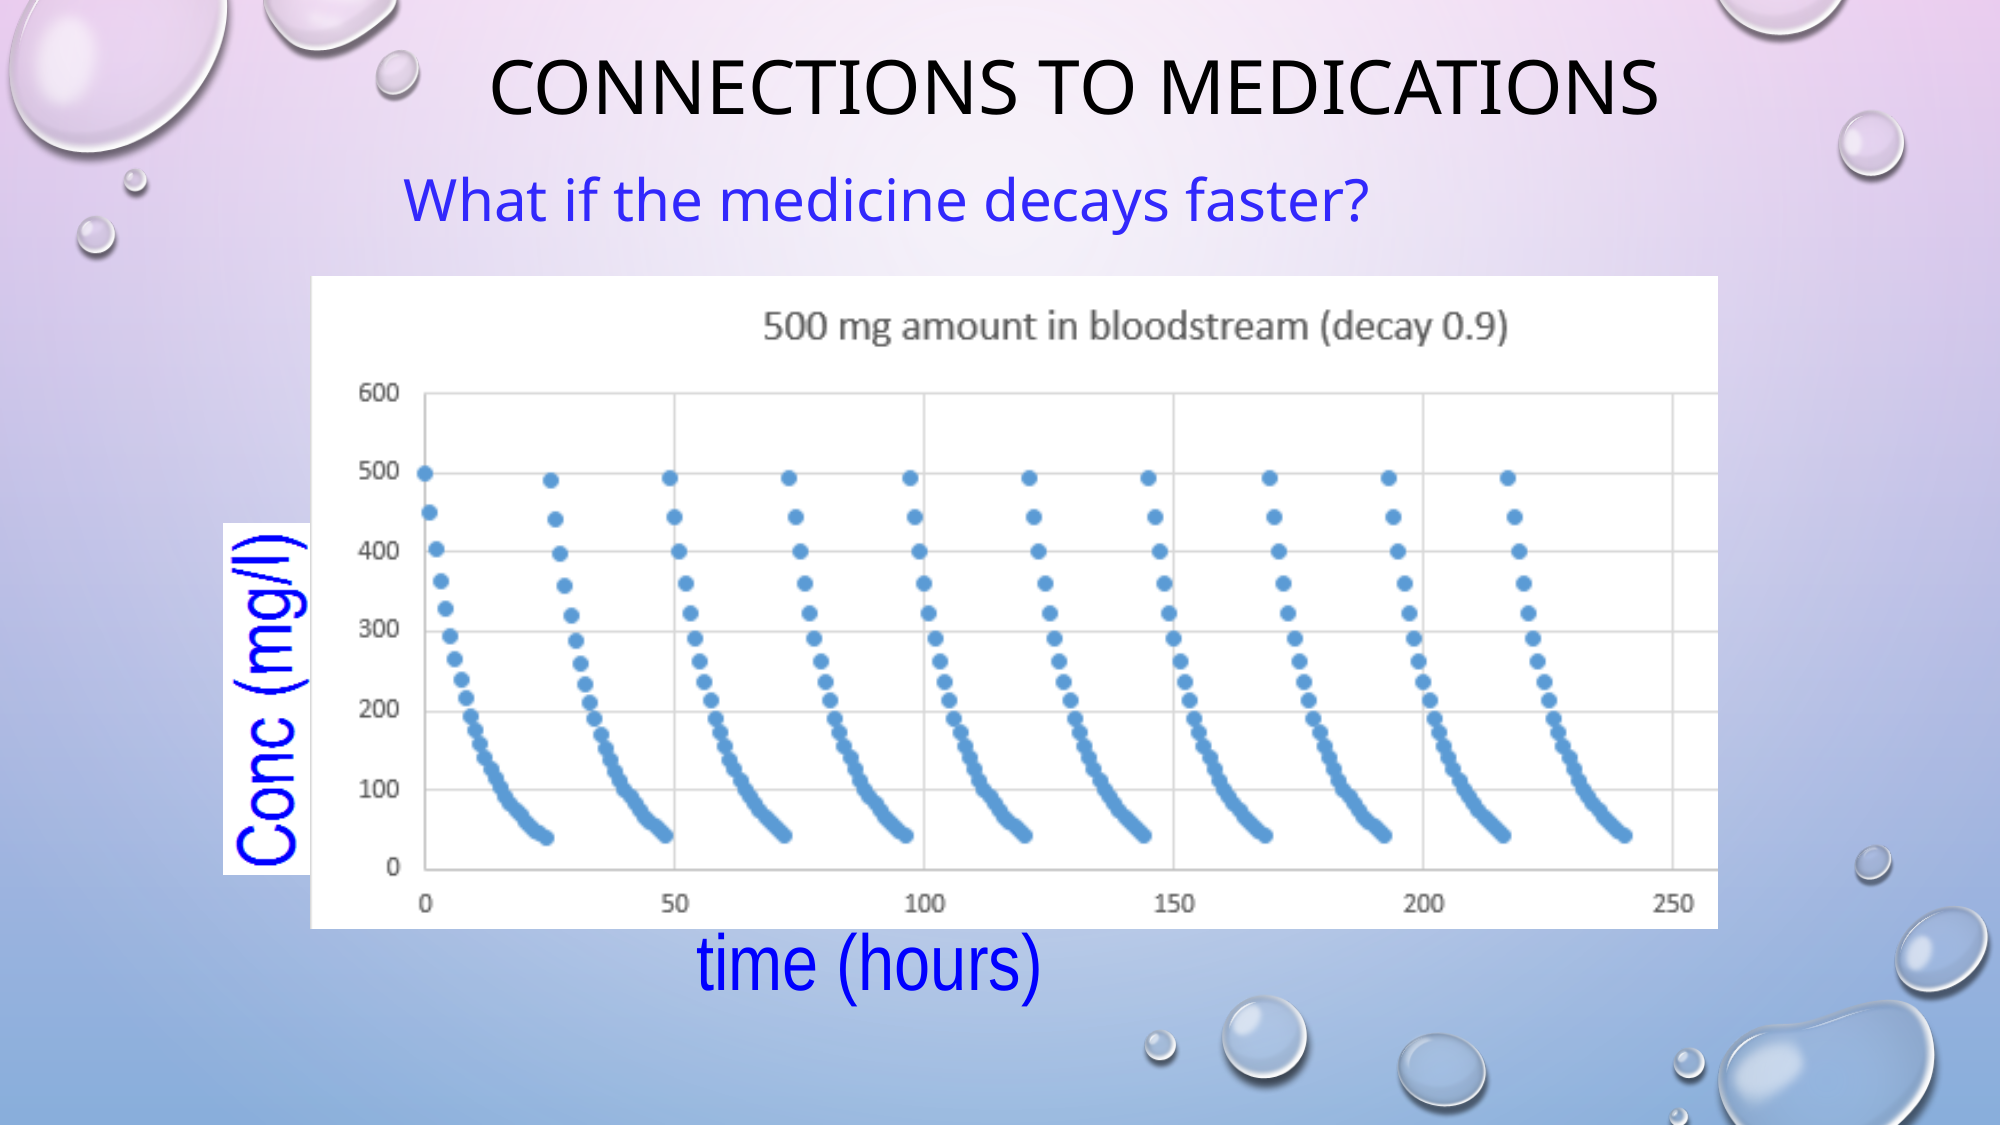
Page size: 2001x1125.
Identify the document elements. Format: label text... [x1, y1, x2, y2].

table_header time (hours) [681, 909, 2000, 1015]
title Connections to Medications [224, 0, 1926, 313]
text_box What if the medicine decays faster? [389, 155, 1640, 241]
picture [0, 0, 2000, 1125]
